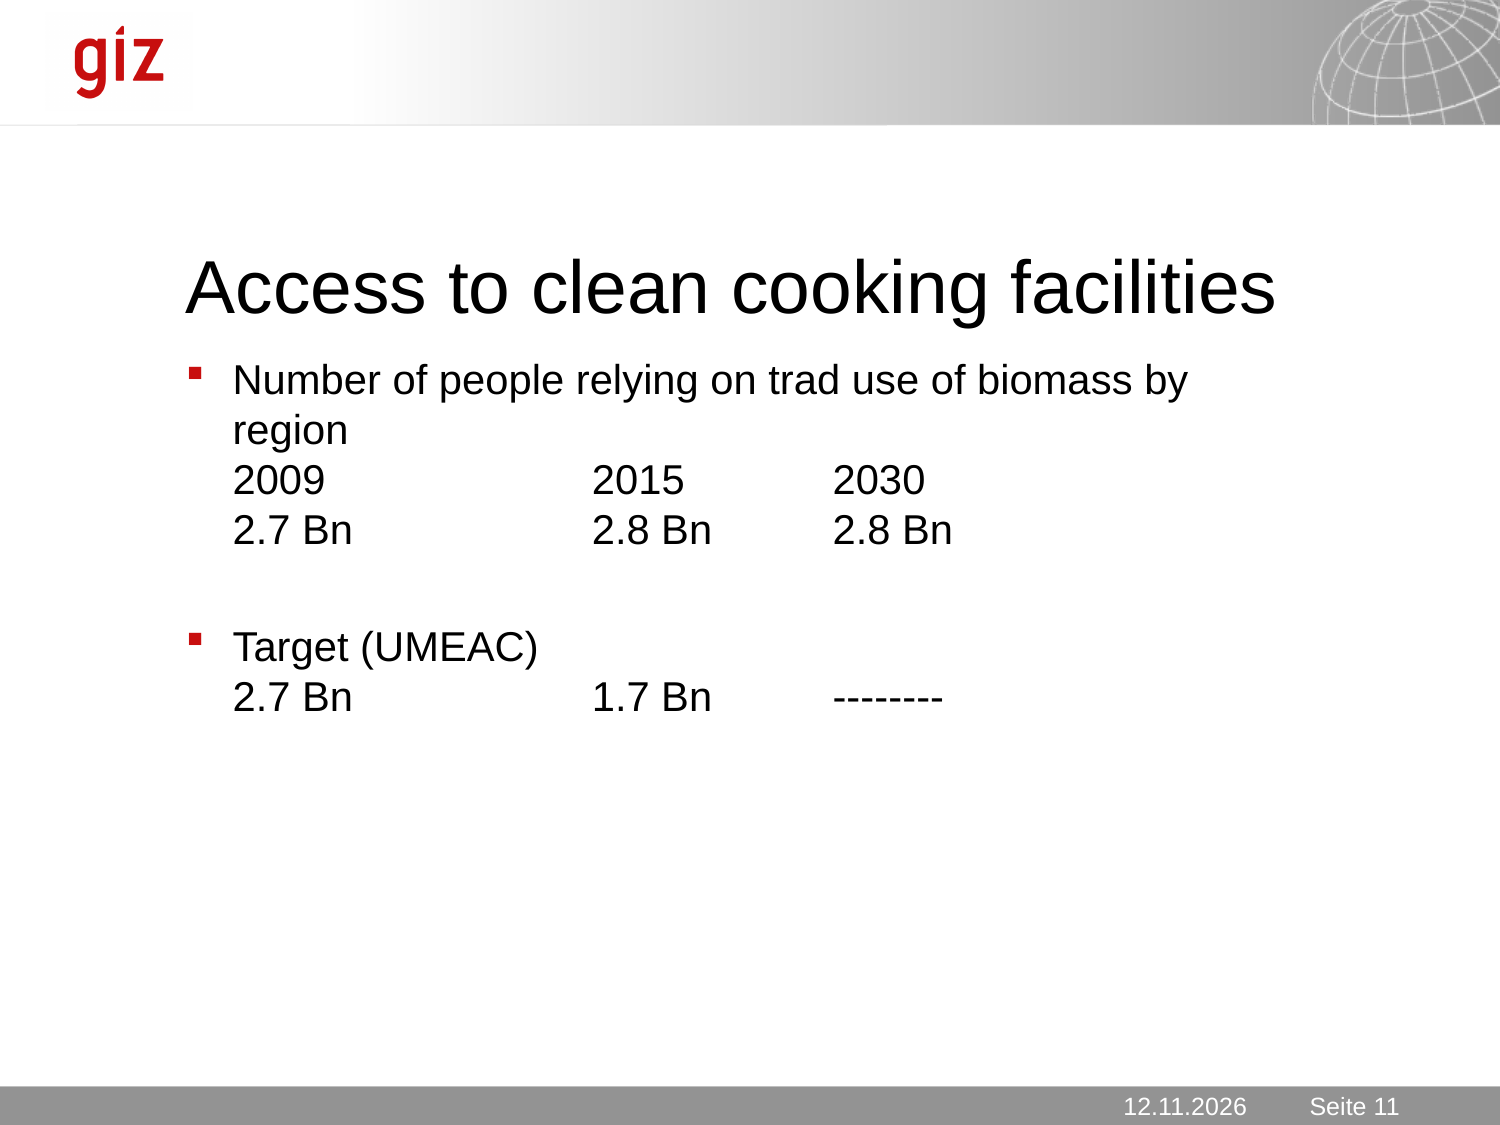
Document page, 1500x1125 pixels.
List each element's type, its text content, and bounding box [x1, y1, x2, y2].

title Access to clean cooking facilities [170, 231, 1325, 334]
picture [45, 12, 193, 111]
list Number of people relying on trad use of biomass by region 2009 2015 2030 2.7 Bn 2.8 Bn 2.8 Bn Target (UMEAC) 2.7 Bn 1.7 Bn -------- [170, 345, 1325, 1021]
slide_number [1108, 1082, 1322, 1125]
picture [1311, 0, 1500, 125]
